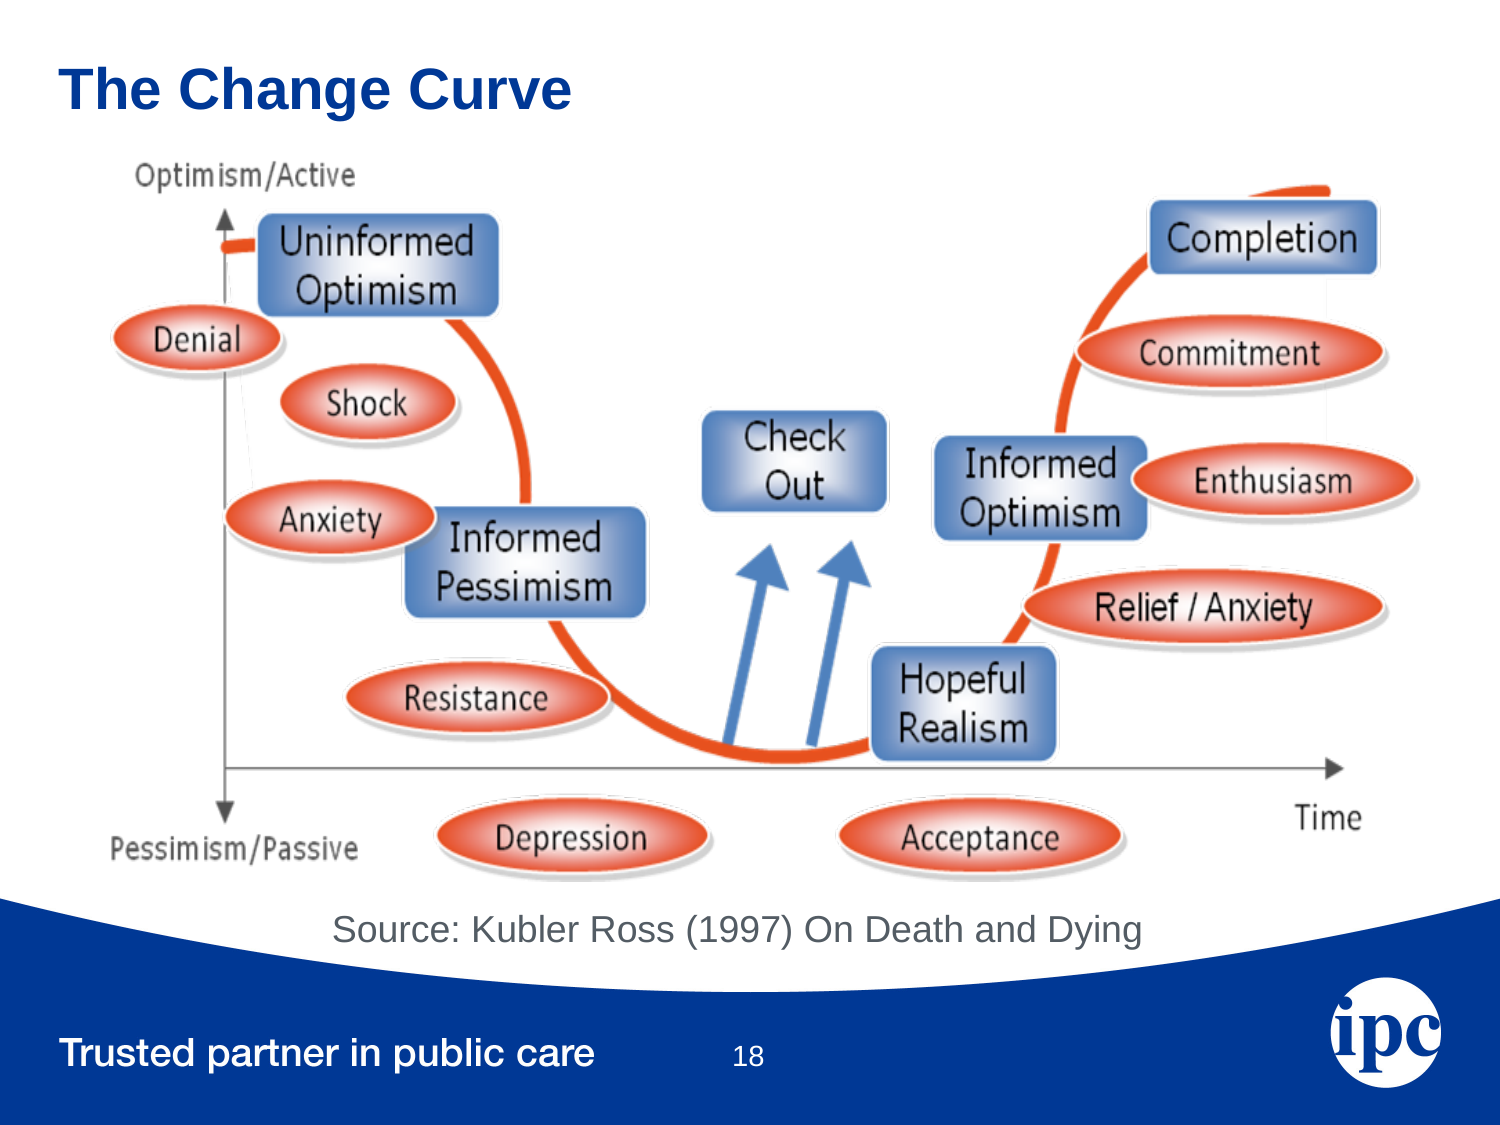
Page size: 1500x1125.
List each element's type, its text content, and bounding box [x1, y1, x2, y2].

footer 18 [585, 1024, 911, 1085]
title The Change Curve [58, 59, 1442, 131]
picture [0, 0, 1500, 1125]
text_box Source: Kubler Ross (1997) On Death and Dying [317, 898, 1183, 958]
